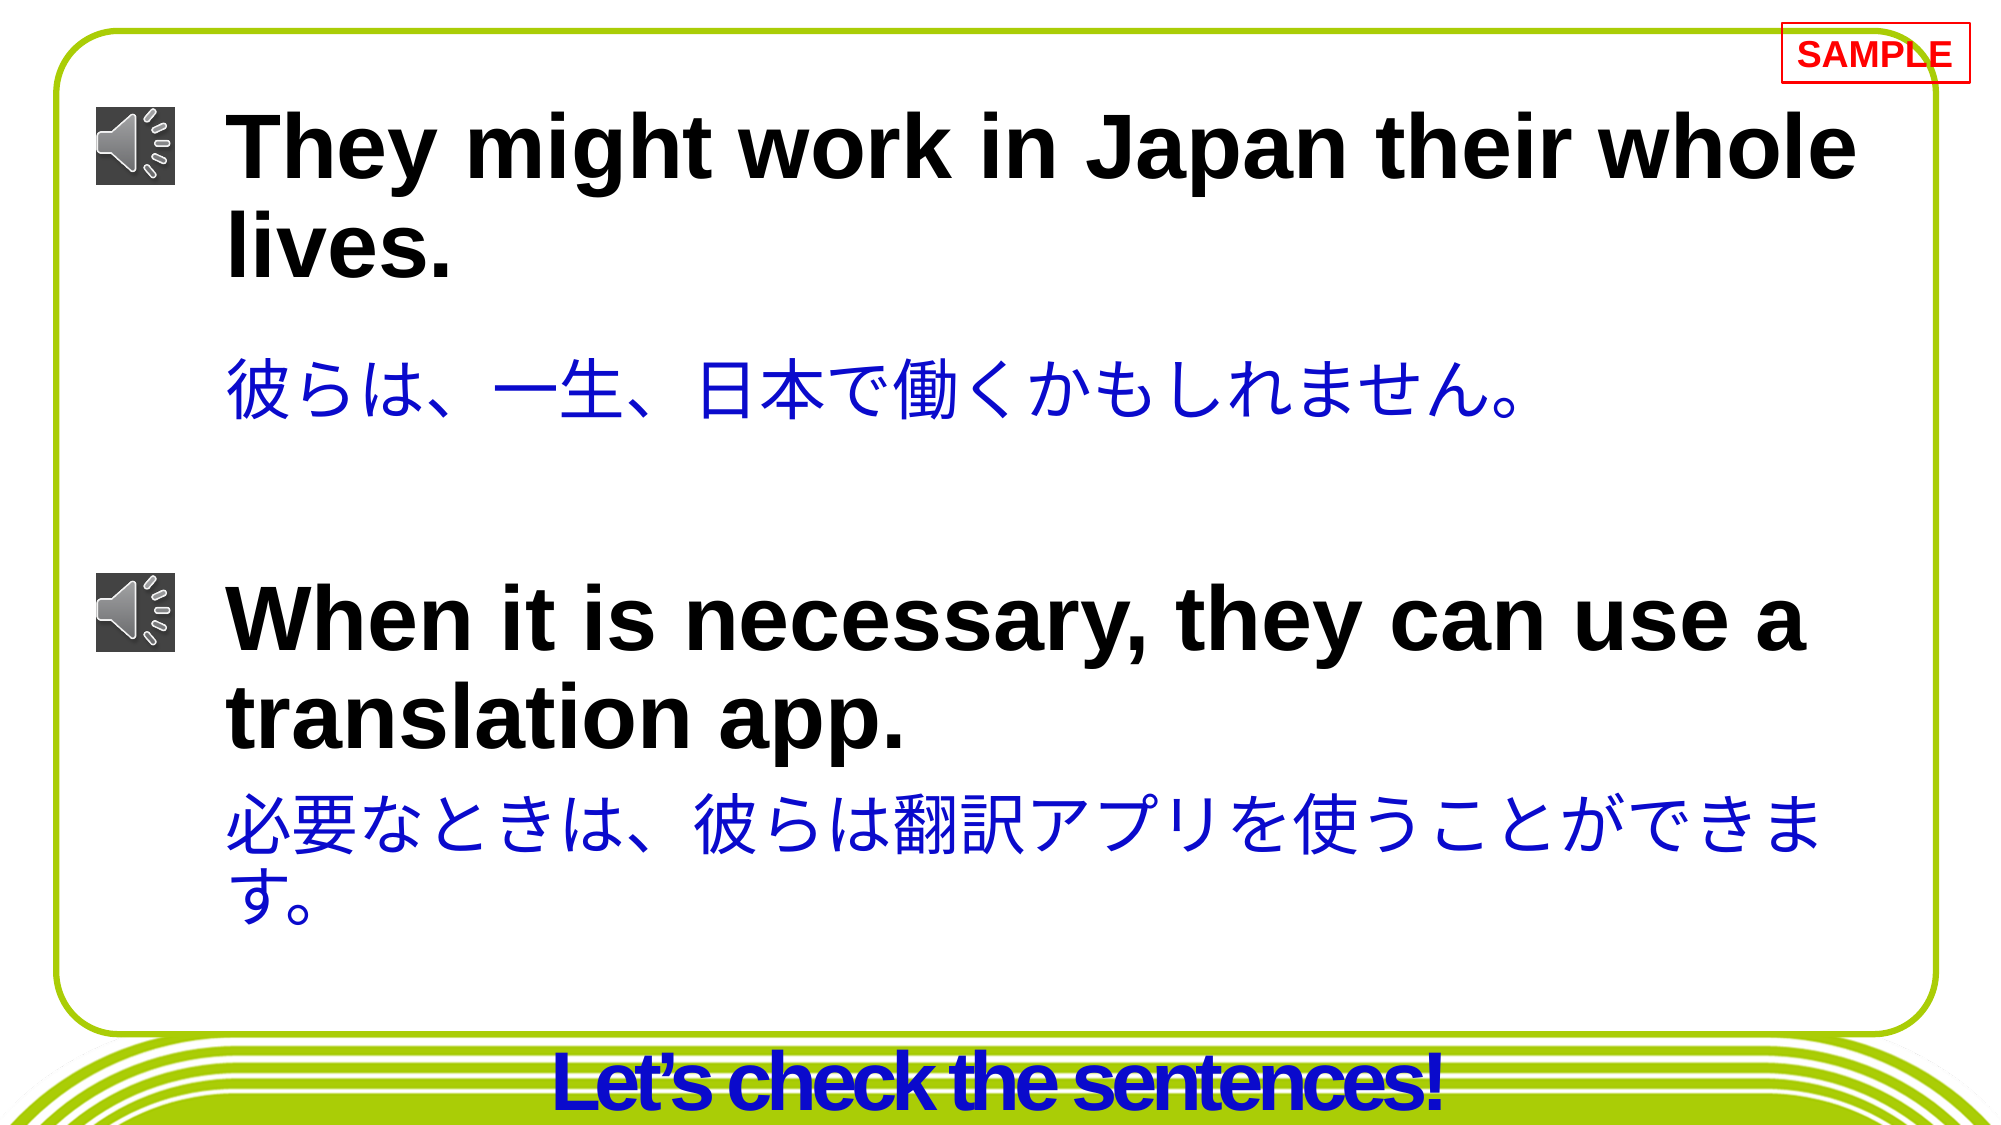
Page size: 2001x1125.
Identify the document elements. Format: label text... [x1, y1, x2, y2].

list 必要なときは、彼らは翻訳アプリを使うことができます。 [210, 804, 1886, 923]
text_box SAMPLE [1782, 22, 1971, 83]
list 彼らは、一生、日本で働くかもしれません。 [210, 333, 1886, 452]
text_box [95, 572, 176, 653]
picture [0, 1018, 2000, 1125]
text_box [95, 105, 176, 186]
list They might work in Japan their whole lives. [210, 91, 1886, 331]
list When it is necessary, they can use a translation app. [210, 563, 1886, 803]
